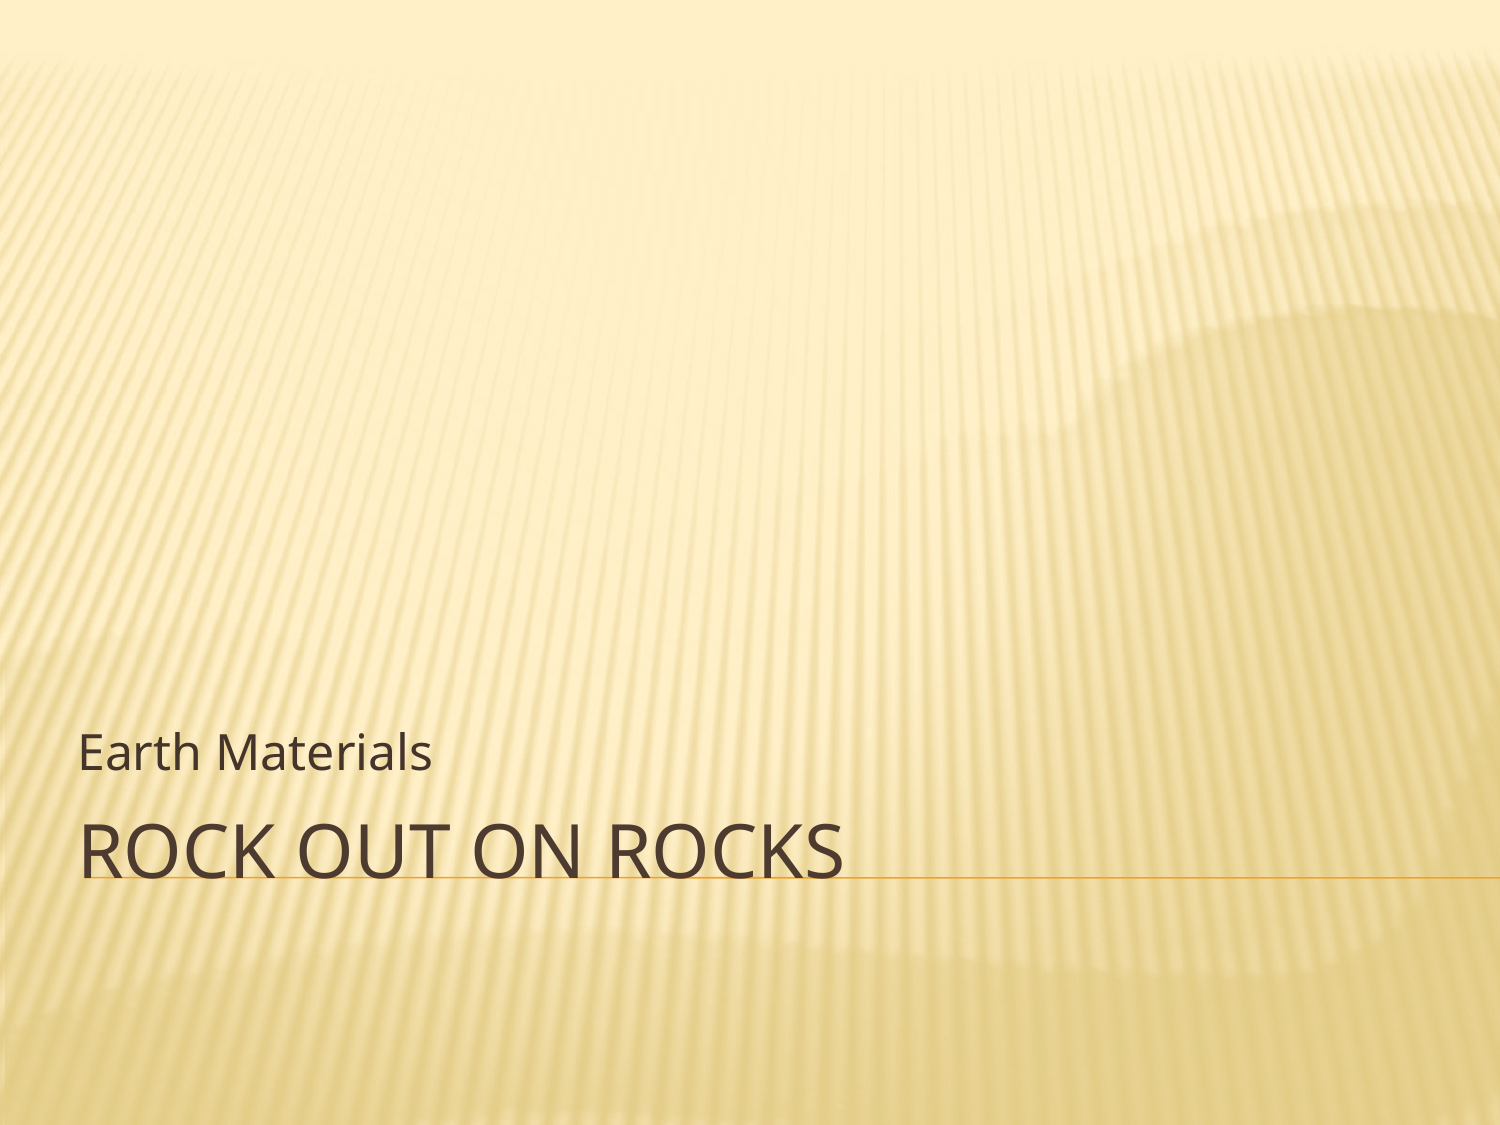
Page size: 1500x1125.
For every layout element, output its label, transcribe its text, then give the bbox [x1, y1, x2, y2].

subtitle Earth Materials [62, 637, 1450, 788]
title Rock Out on rocks [62, 796, 1450, 997]
